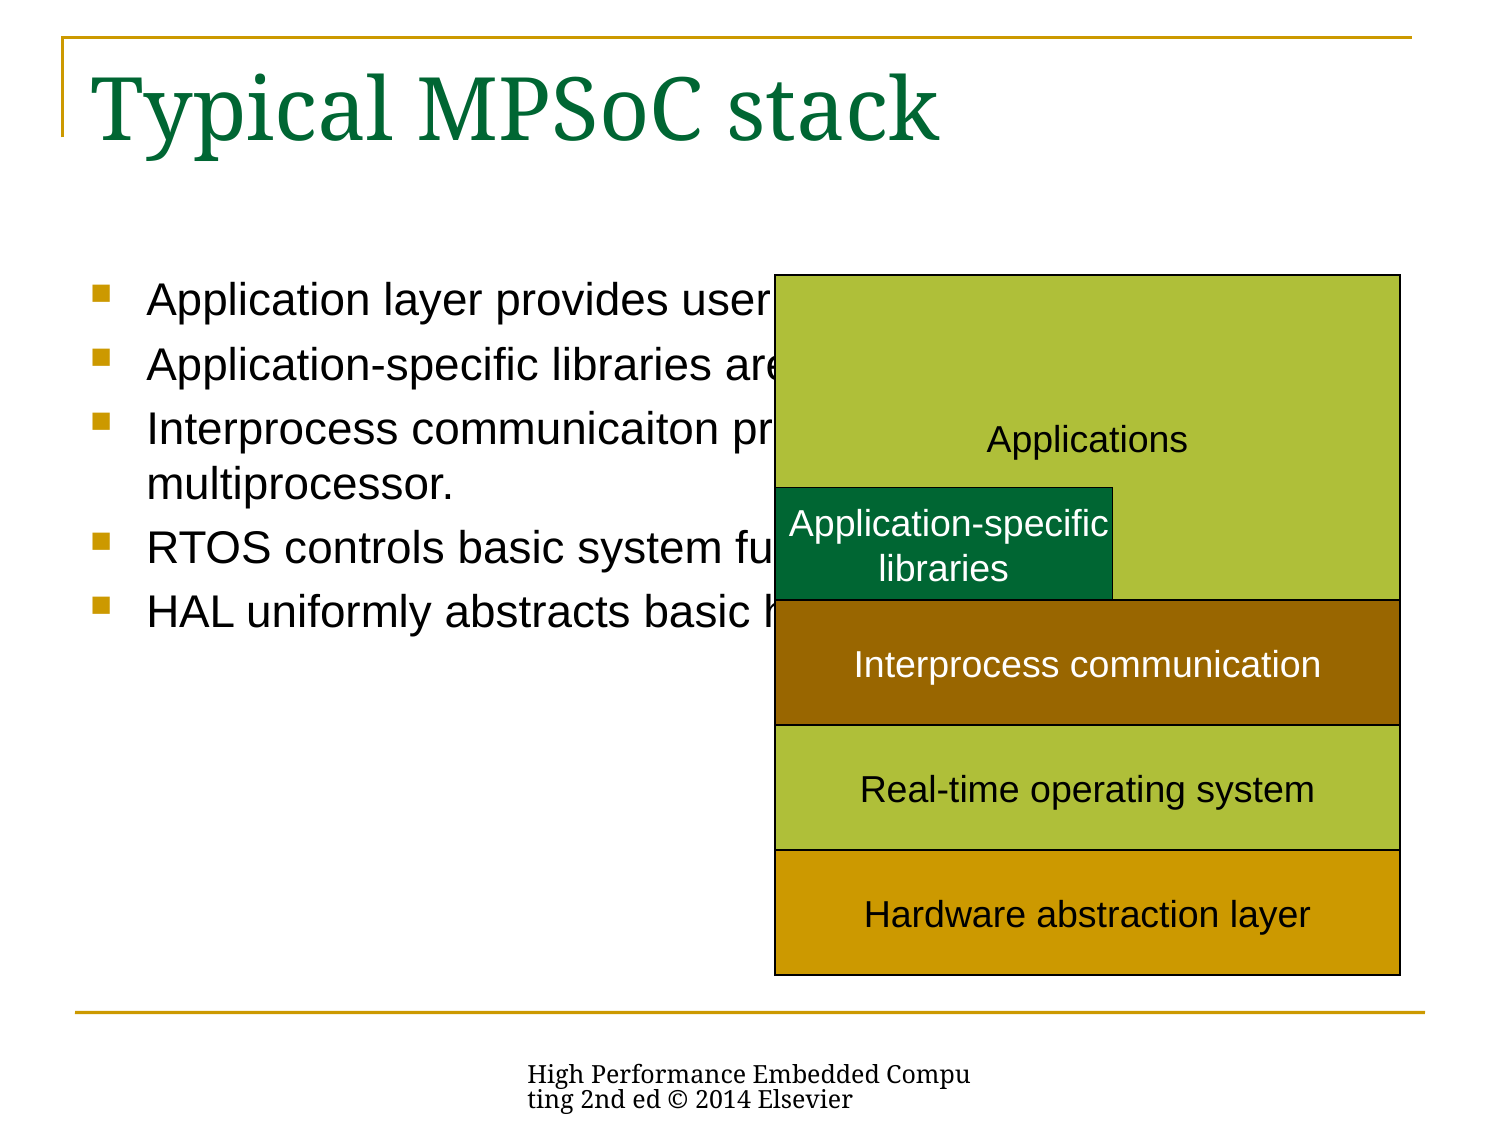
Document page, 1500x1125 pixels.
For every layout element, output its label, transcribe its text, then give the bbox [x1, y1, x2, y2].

text_box Hardware abstraction layer [774, 850, 1400, 975]
footer High Performance Embedded Computing 2nd ed © 2014 Elsevier [512, 1025, 988, 1100]
text_box Applications [774, 275, 1400, 600]
title Typical MPSoC stack [75, 45, 1425, 233]
text_box Interprocess communication [774, 600, 1400, 725]
list Application layer provides user function. Application-specific libraries are tailored. Interprocess communicaiton provides services across multiprocessor. RTOS controls basic system functions. HAL uniformly abstracts basic hardware services. [75, 262, 1425, 1006]
text_box Application-specific libraries [774, 487, 1113, 600]
text_box Real-time operating system [774, 725, 1400, 850]
